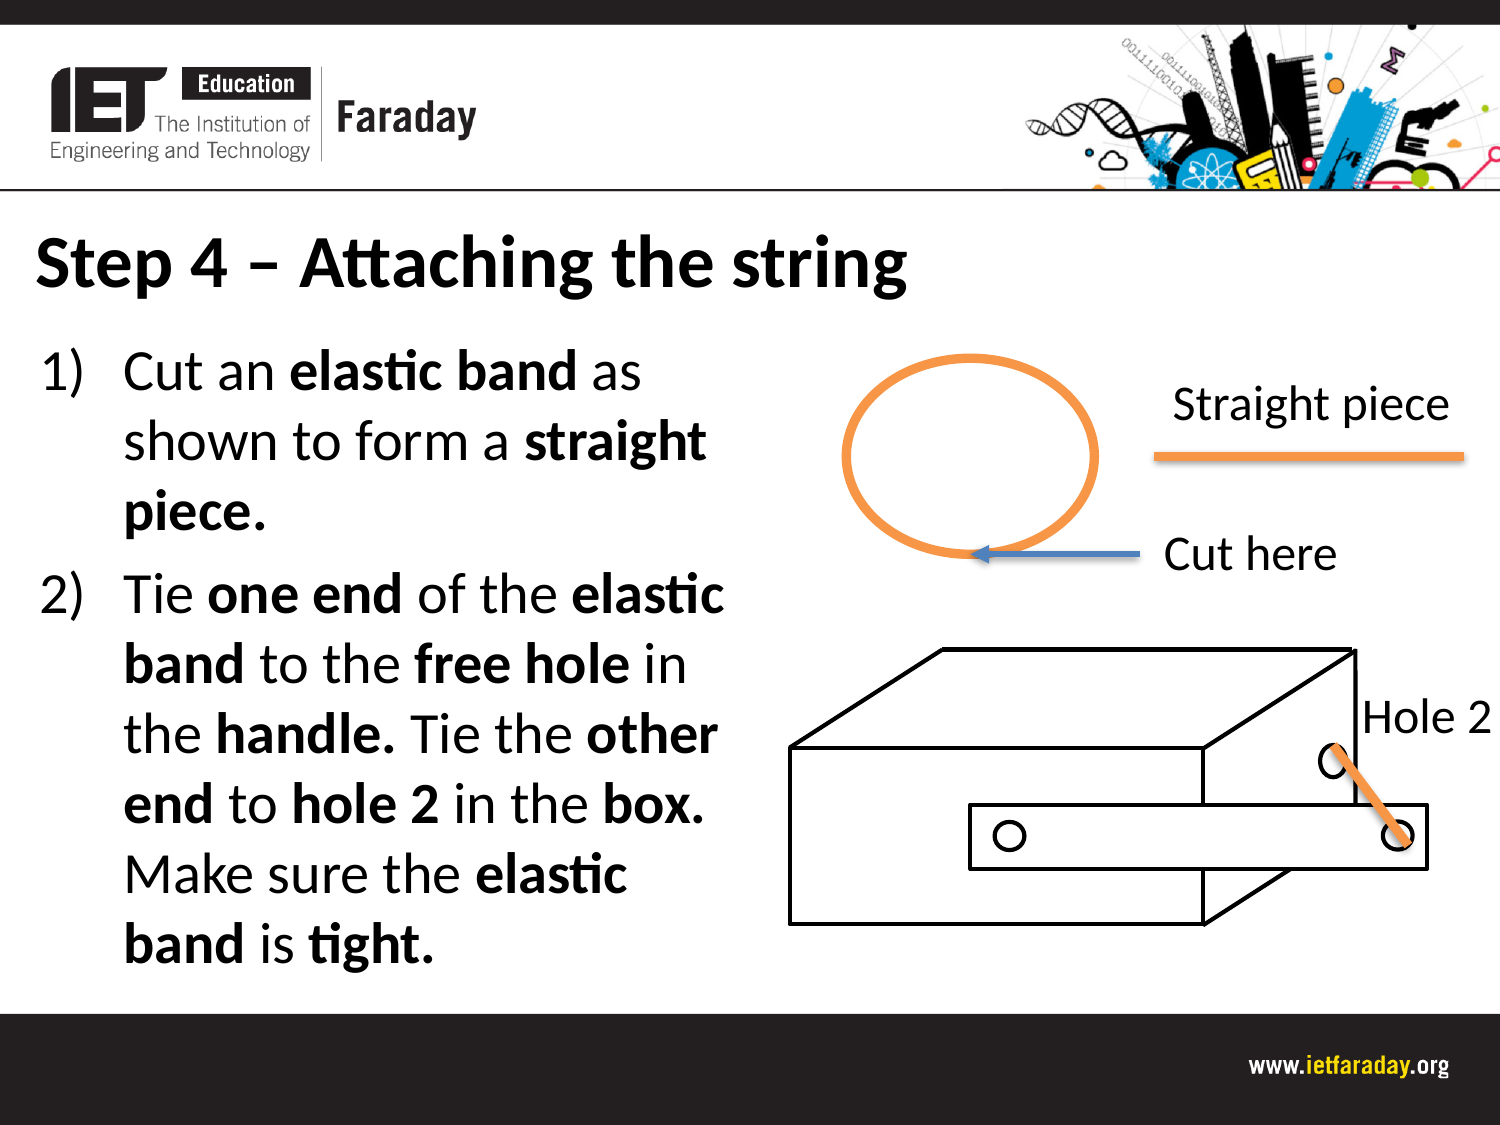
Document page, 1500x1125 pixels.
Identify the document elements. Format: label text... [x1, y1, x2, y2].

text_box Straight piece [1152, 363, 1471, 439]
text_box Cut here [1105, 512, 1397, 588]
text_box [789, 648, 1428, 926]
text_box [1332, 744, 1409, 846]
text_box Step 4 – Attaching the string [20, 205, 1459, 310]
picture [0, 0, 1500, 1125]
text_box Cut an elastic band as shown to form a straight piece. Tie one end of the elastic band to the free hole in the handle. Tie the other end to hole 2 in the box. Make sure the elastic band is tight. [24, 324, 750, 1065]
text_box Hole 2 [1433, 676, 1500, 752]
text_box [844, 356, 1097, 557]
